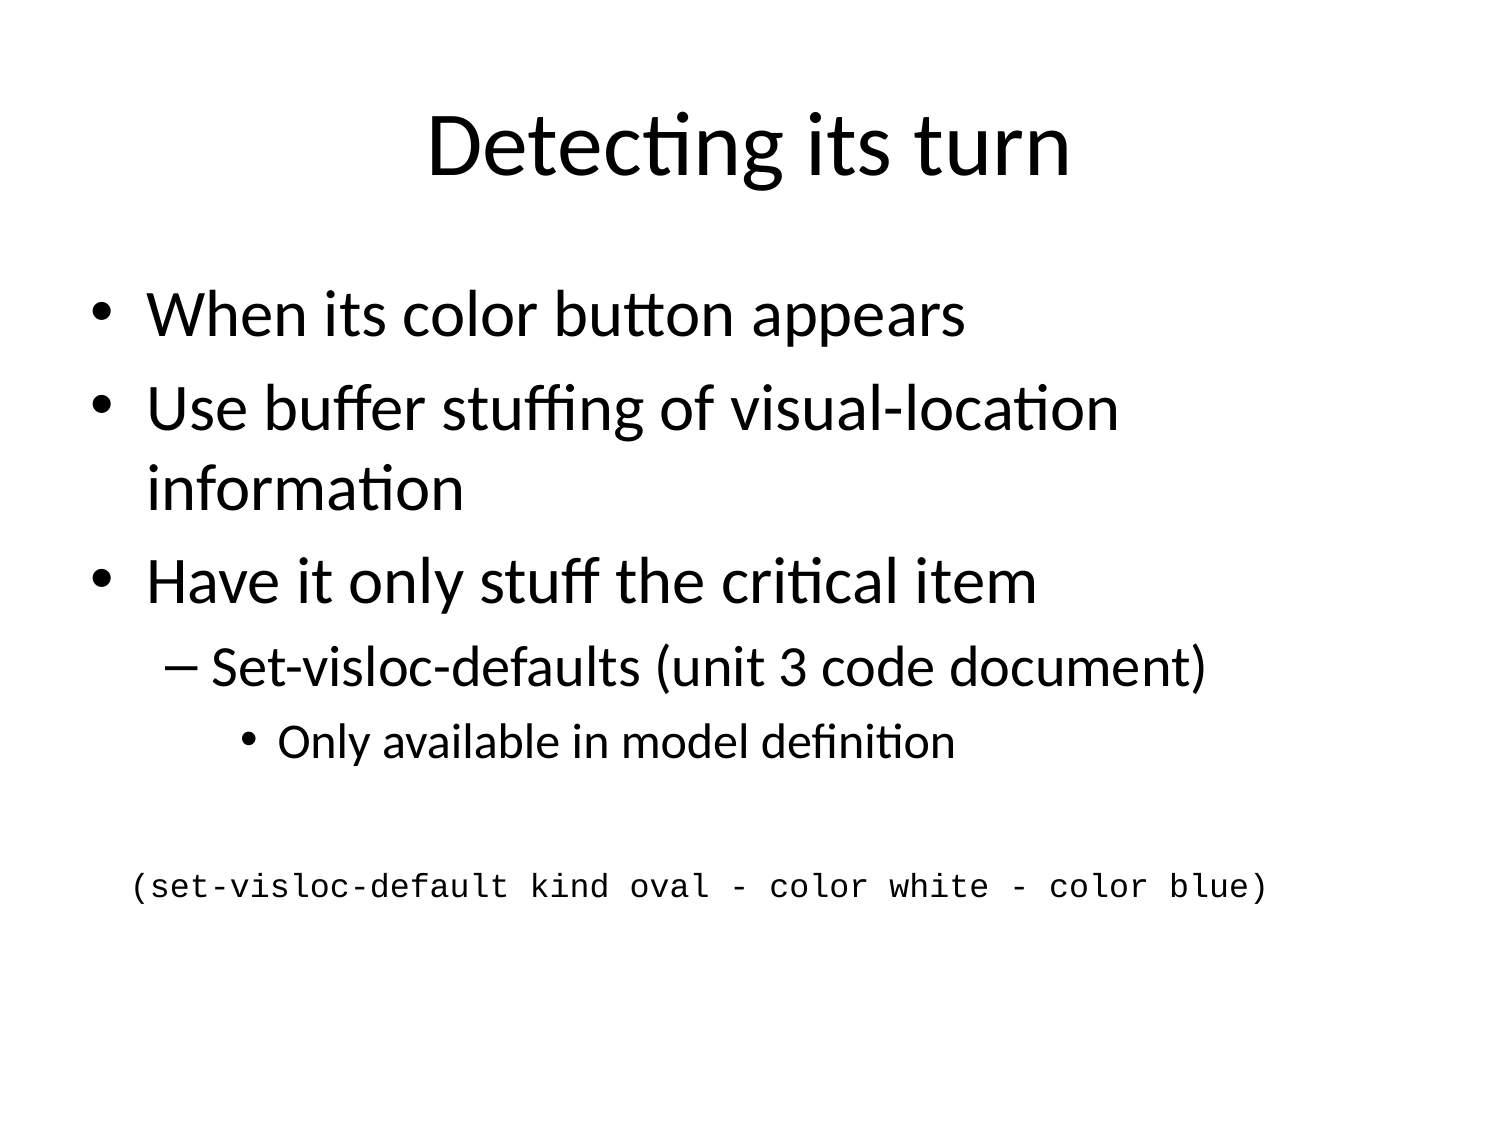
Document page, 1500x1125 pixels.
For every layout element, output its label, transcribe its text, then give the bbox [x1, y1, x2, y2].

title Detecting its turn [75, 45, 1425, 233]
list When its color button appears Use buffer stuffing of visual-location information Have it only stuff the critical item Set-visloc-defaults (unit 3 code document) Only available in model definition (set-visloc-default kind oval - color white - color blue) [75, 262, 1425, 1005]
